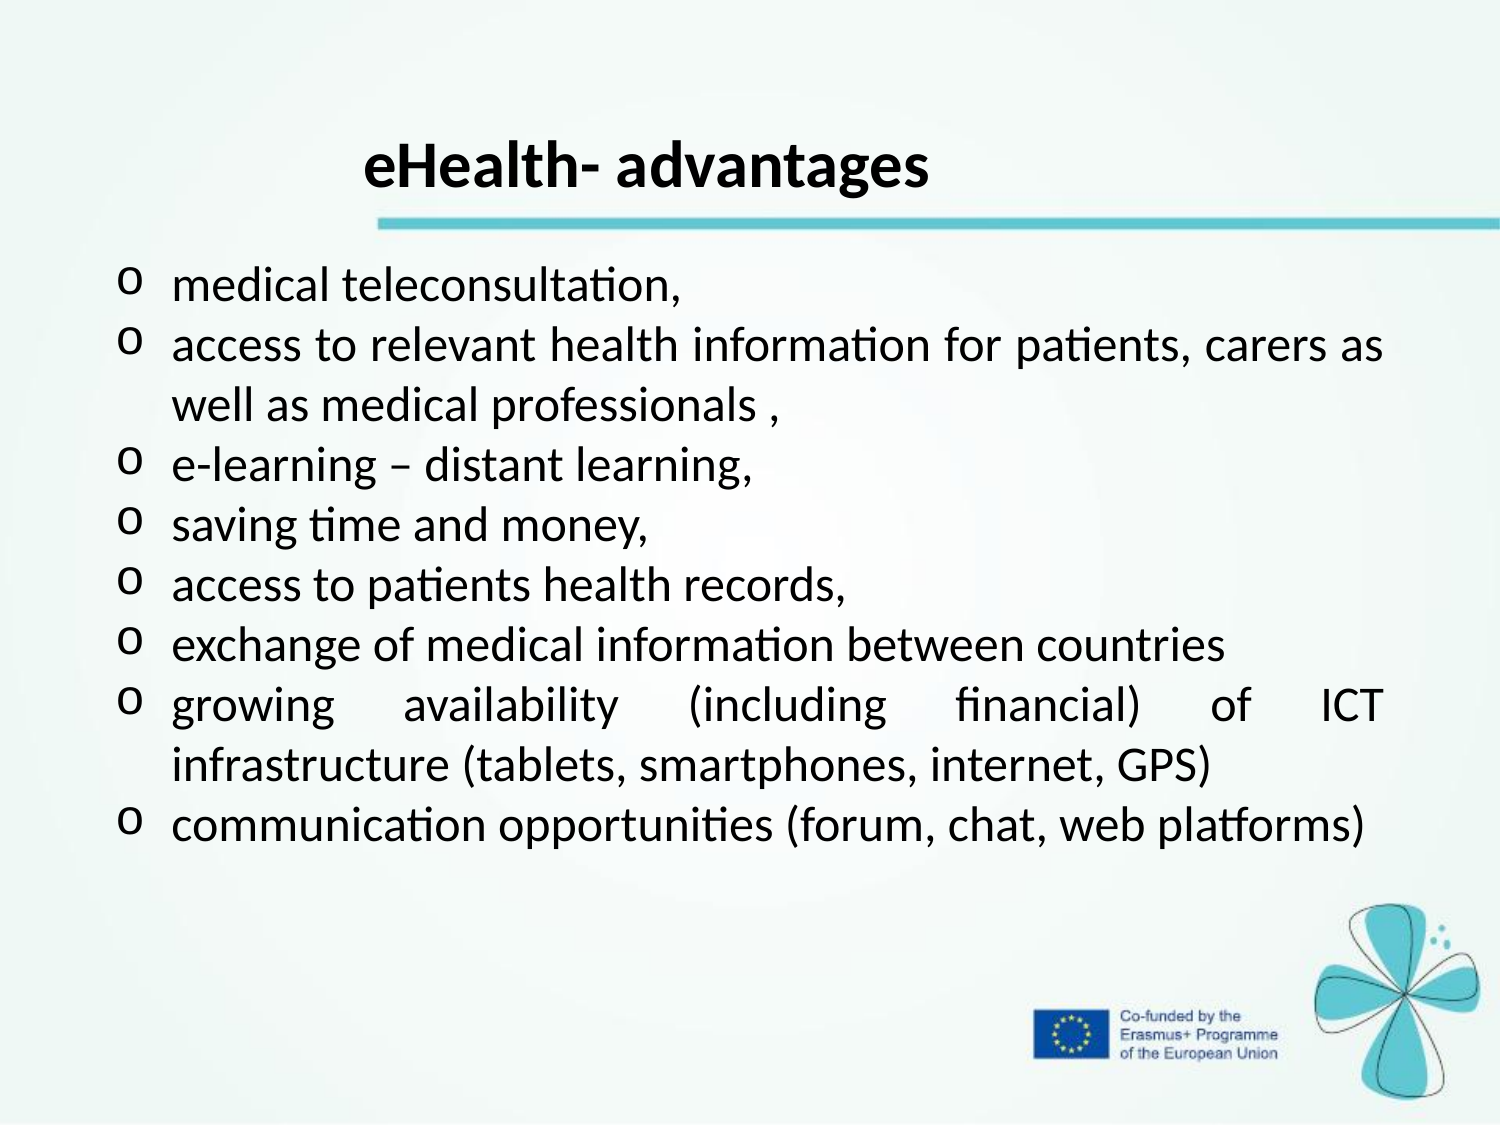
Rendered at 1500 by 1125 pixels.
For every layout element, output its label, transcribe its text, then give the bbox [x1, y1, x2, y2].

text_box medical teleconsultation, access to relevant health information for patients, carers as well as medical professionals , e-learning – distant learning, saving time and money, access to patients health records, exchange of medical information between countries growing availability (including financial) of ICT infrastructure (tablets, smartphones, internet, GPS) communication opportunities (forum, chat, web platforms) [100, 243, 1400, 859]
text_box eHealth- advantages [348, 113, 1500, 209]
picture [0, 0, 1500, 1125]
